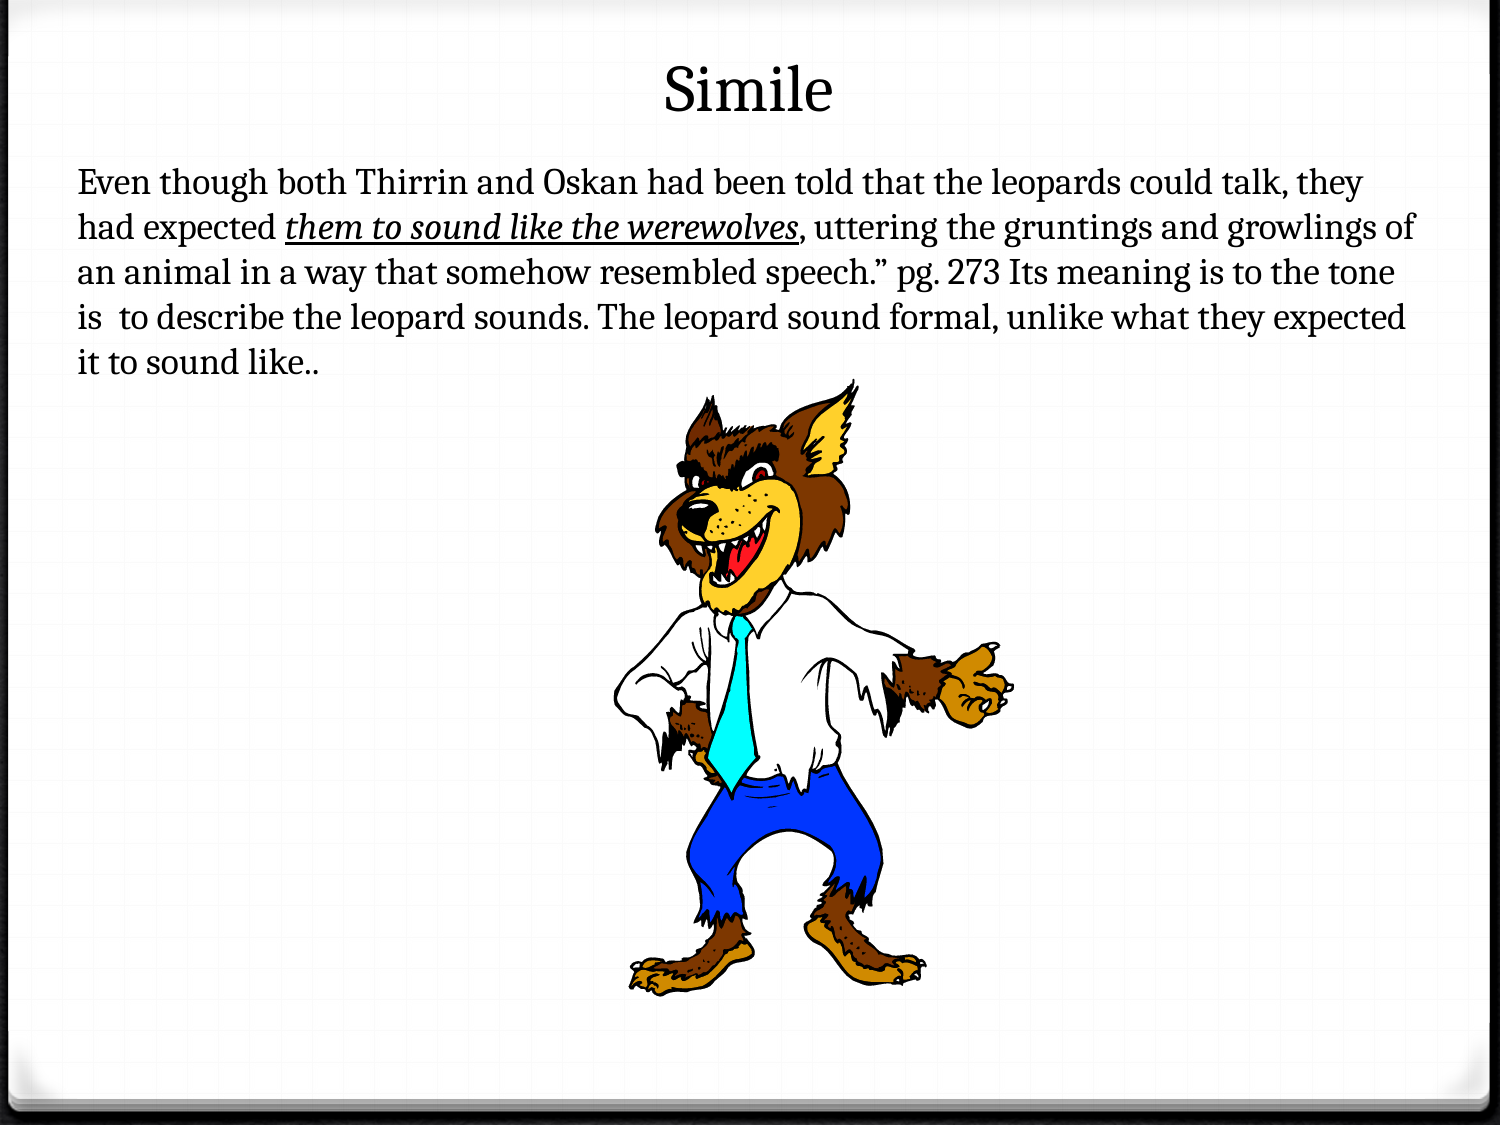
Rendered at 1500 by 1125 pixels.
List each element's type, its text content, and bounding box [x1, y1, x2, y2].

picture [0, 0, 1500, 1125]
text_box Even though both Thirrin and Oskan had been told that the leopards could talk, they had expected them to sound like the werewolves, uttering the gruntings and growlings of an animal in a way that somehow resembled speech.” pg. 273 Its meaning is to the tone is to describe the leopard sounds. The leopard sound formal, unlike what they expected it to sound like.. [62, 149, 1438, 390]
text_box Simile [62, 37, 1438, 133]
